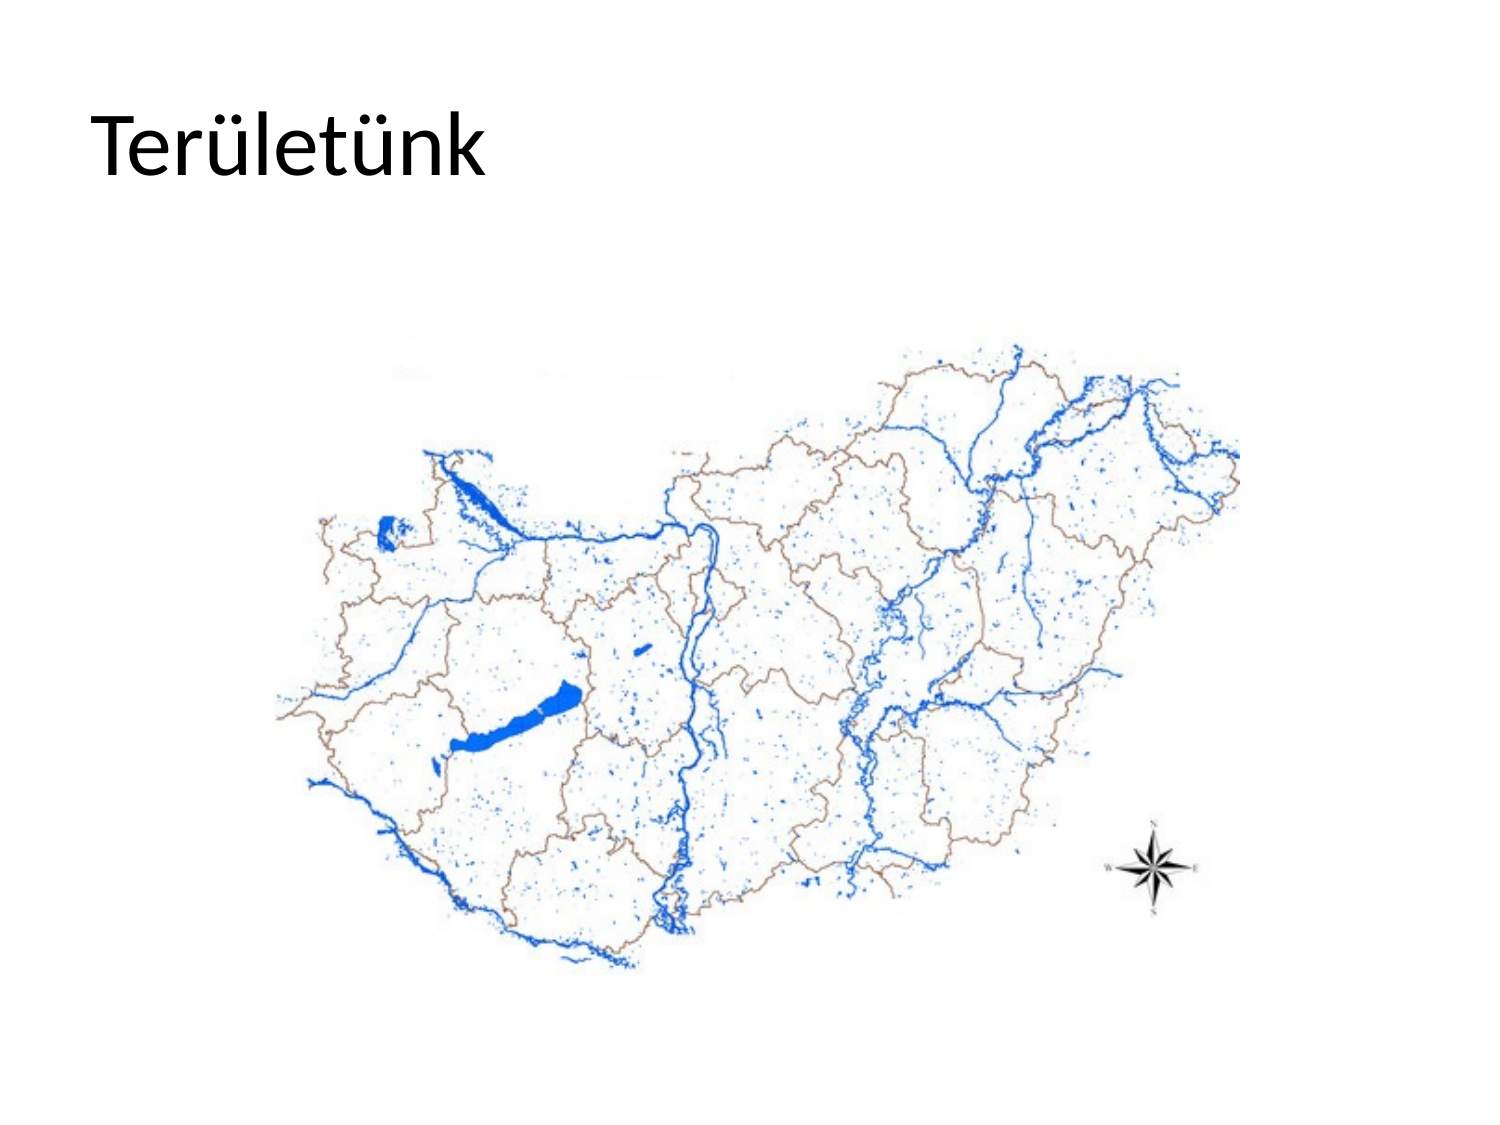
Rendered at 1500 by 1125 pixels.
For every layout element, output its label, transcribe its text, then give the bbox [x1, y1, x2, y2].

title Területünk [75, 45, 1425, 233]
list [259, 262, 1241, 1006]
